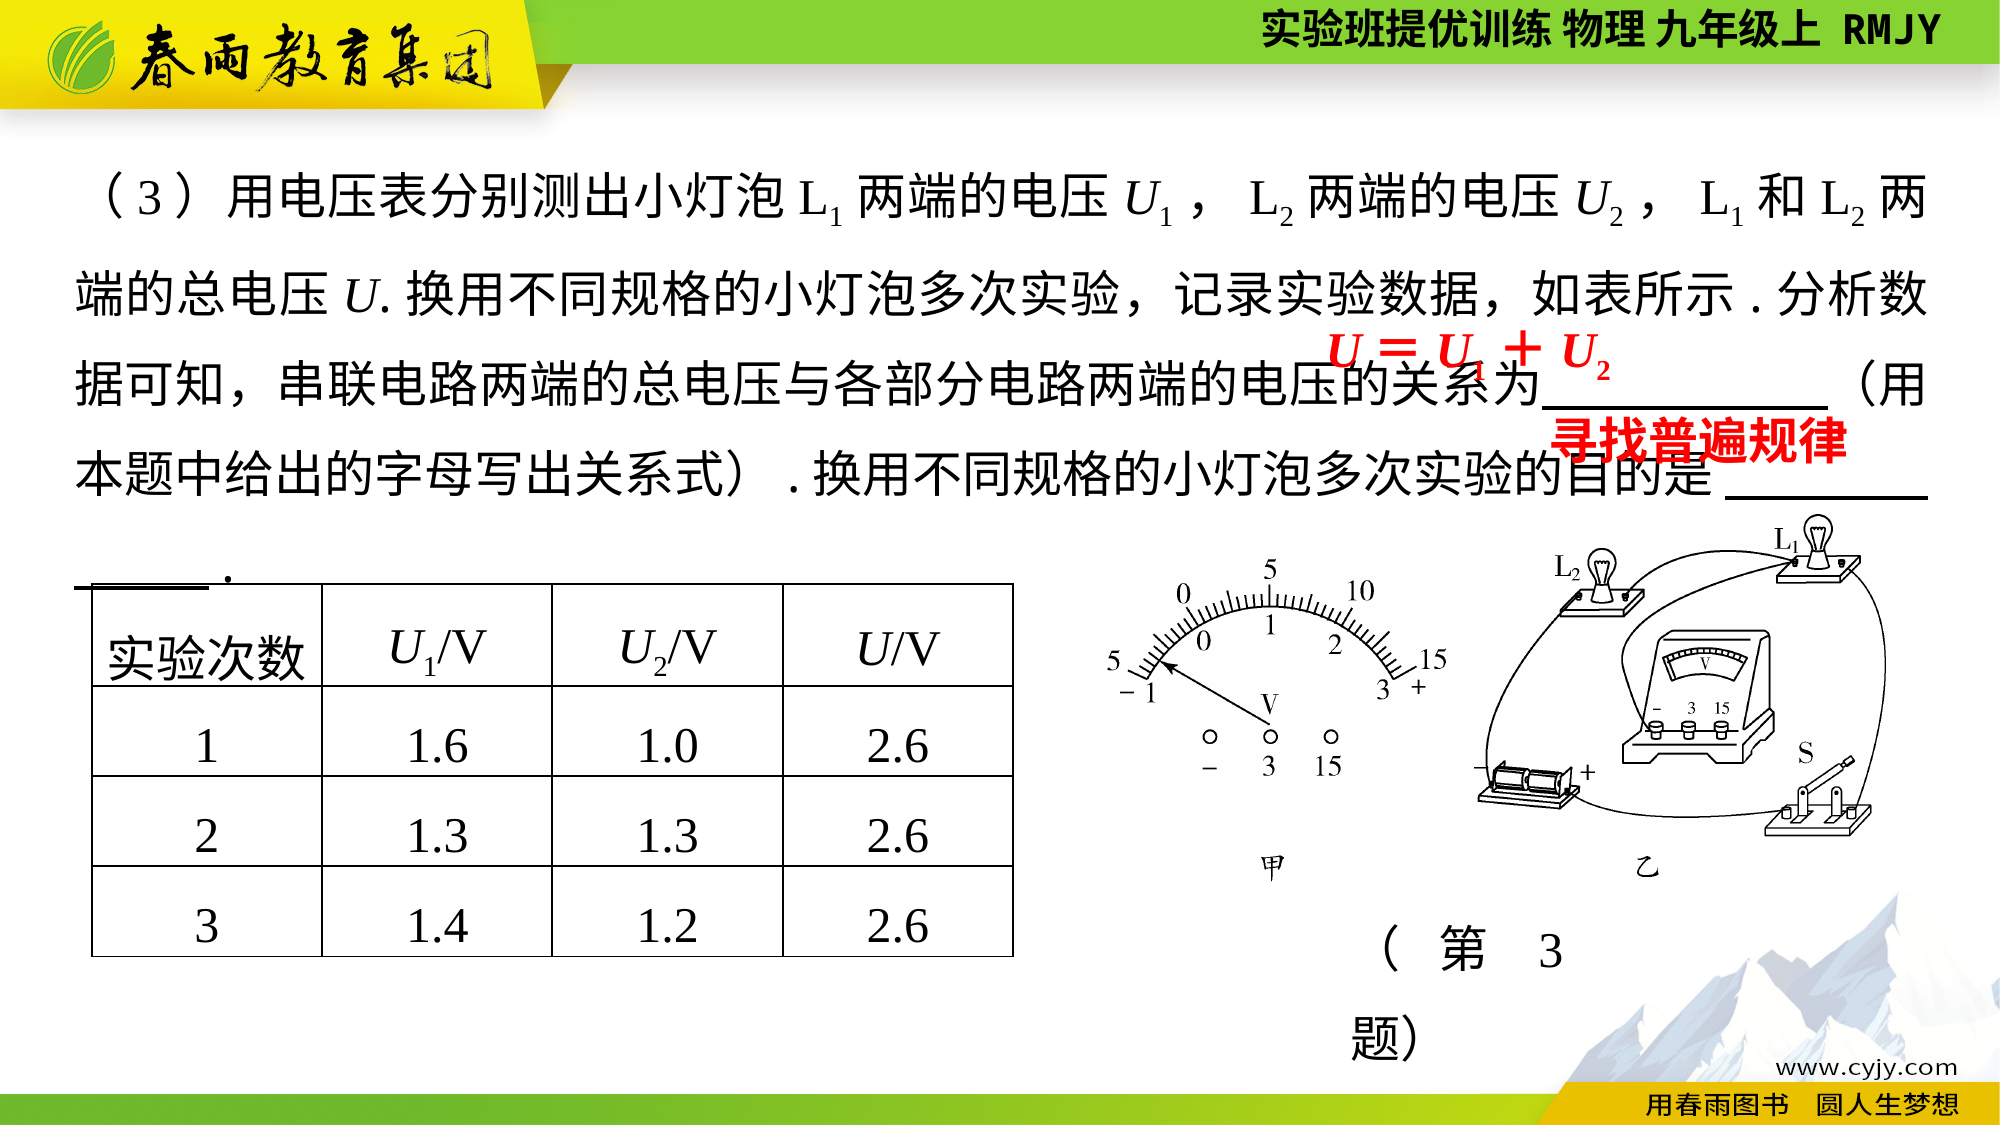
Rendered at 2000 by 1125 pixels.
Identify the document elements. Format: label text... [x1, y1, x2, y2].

text_box U＝U1＋U2 [1310, 310, 1626, 394]
table_cell 3 [93, 867, 321, 956]
text_box 寻找普遍规律 [1533, 402, 1864, 478]
list （3）用电压表分别测出小灯泡L1两端的电压U1，L2两端的电压U2，L1和L2两端的总电压U.换用不同规格的小灯泡多次实验，记录实验数据，如表所示.分析数据可知，串联电路两端的总电压与各部分电路两端的电压的关系为 （用本题中给出的字母写出关系式）.换用不同规格的小灯泡多次实验的目的是 . [59, 122, 1944, 502]
table_cell 1.6 [323, 687, 551, 775]
table_header U1/V [323, 585, 551, 685]
table_cell 1 [93, 687, 321, 775]
table_header U/V [784, 585, 1012, 685]
table_cell 1.4 [323, 867, 551, 956]
table_cell 2.6 [784, 687, 1012, 775]
table_cell 1.3 [323, 777, 551, 865]
table_cell 2.6 [784, 777, 1012, 865]
table_header 实验次数 [93, 585, 321, 685]
table_cell 2.6 [784, 867, 1012, 956]
table_cell 1.3 [553, 777, 782, 865]
table_cell 1.0 [553, 687, 782, 775]
table_cell 1.2 [553, 867, 782, 956]
table_cell 2 [93, 777, 321, 865]
picture [0, 0, 2000, 1125]
text_box （第3题） [1335, 893, 1591, 985]
table_header U2/V [553, 585, 782, 685]
